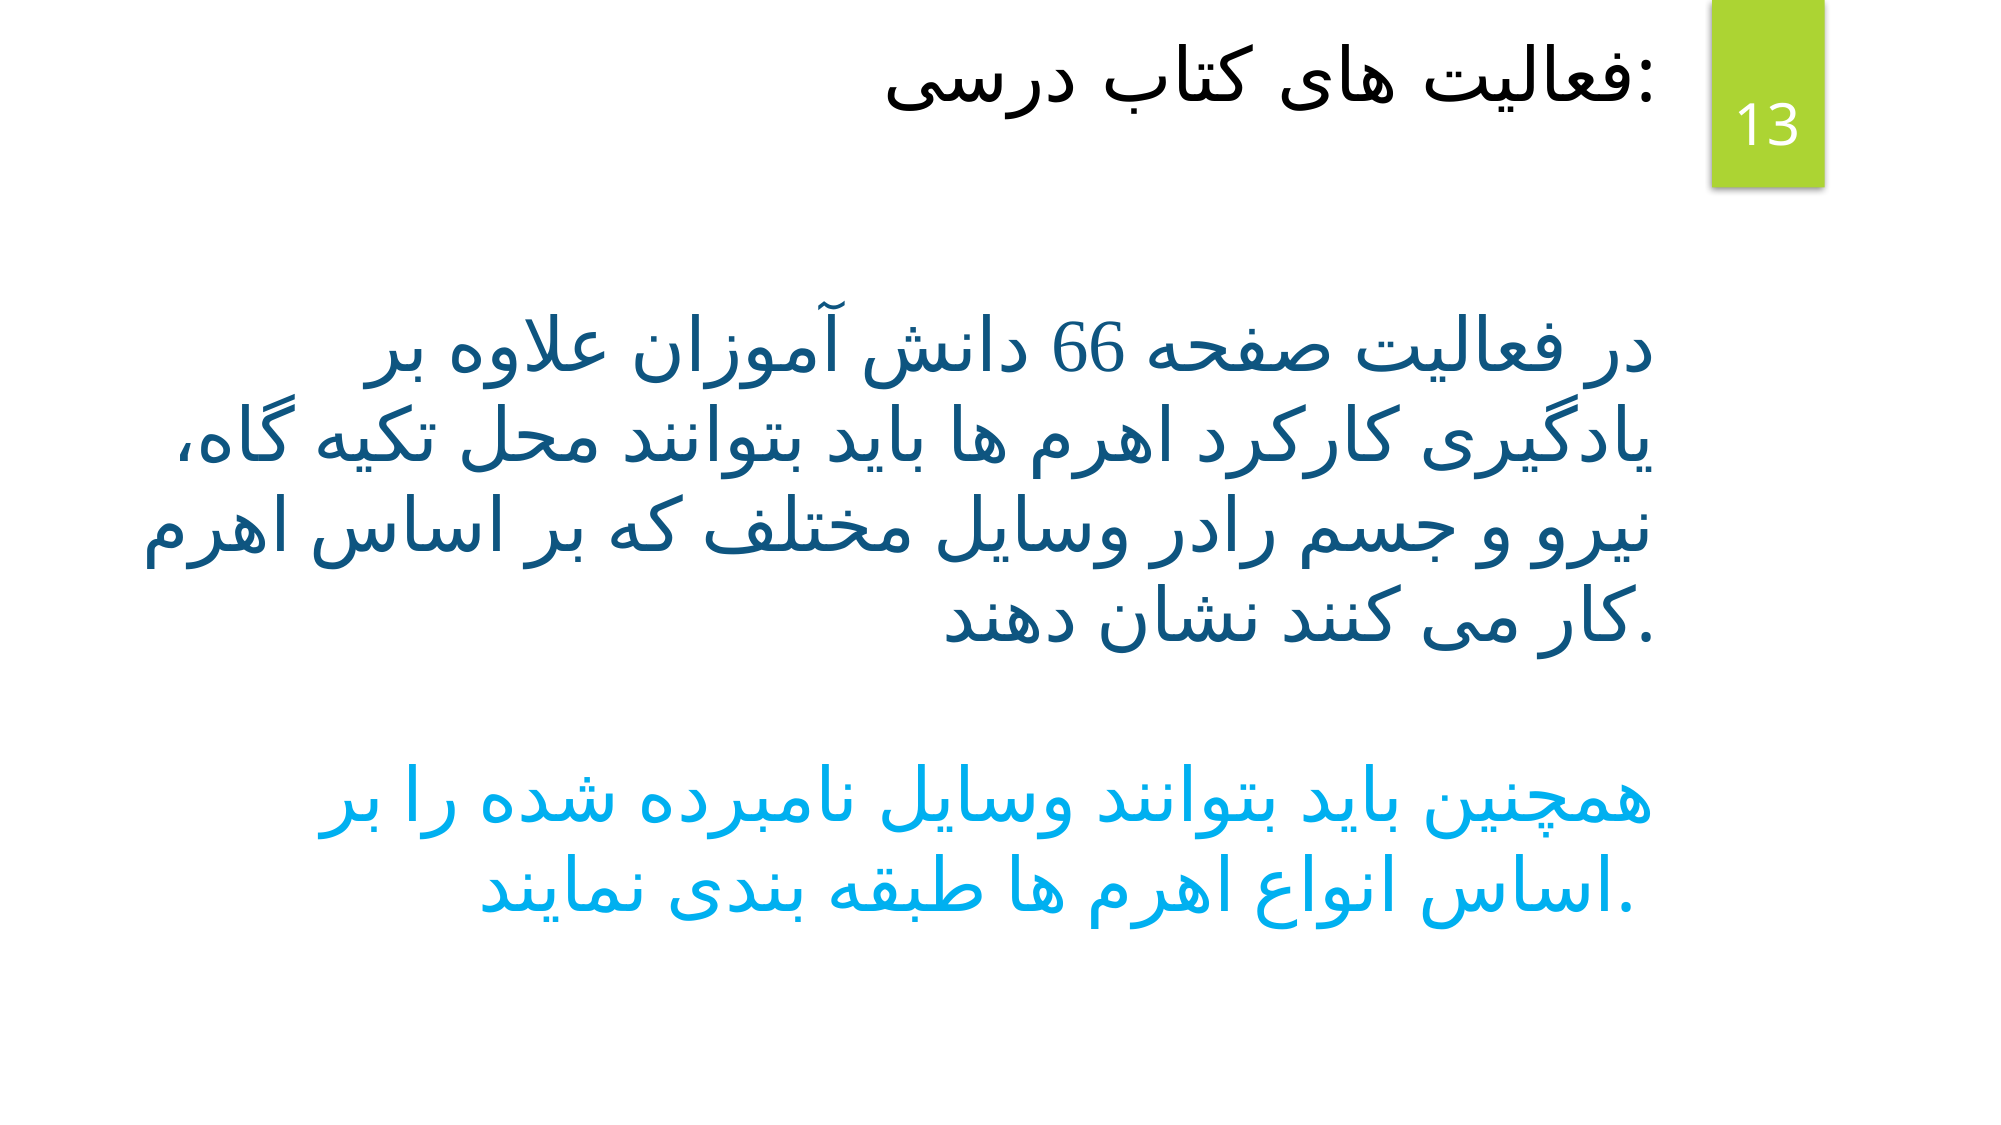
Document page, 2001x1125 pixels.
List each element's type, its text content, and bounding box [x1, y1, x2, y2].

text_box فعالیت های کتاب درسی: در فعالیت صفحه 66 دانش آموزان علاوه بر یادگیری کارکرد اهرم ها باید بتوانند محل تکیه گاه، نیرو و جسم رادر وسایل مختلف که بر اساس اهرم کار می کنند نشان دهند. همچنین باید بتوانند وسایل نامبرده شده را بر اساس انواع اهرم ها طبقه بندی نمایند. [104, 18, 1672, 1125]
slide_number 13 [1698, 48, 1836, 175]
